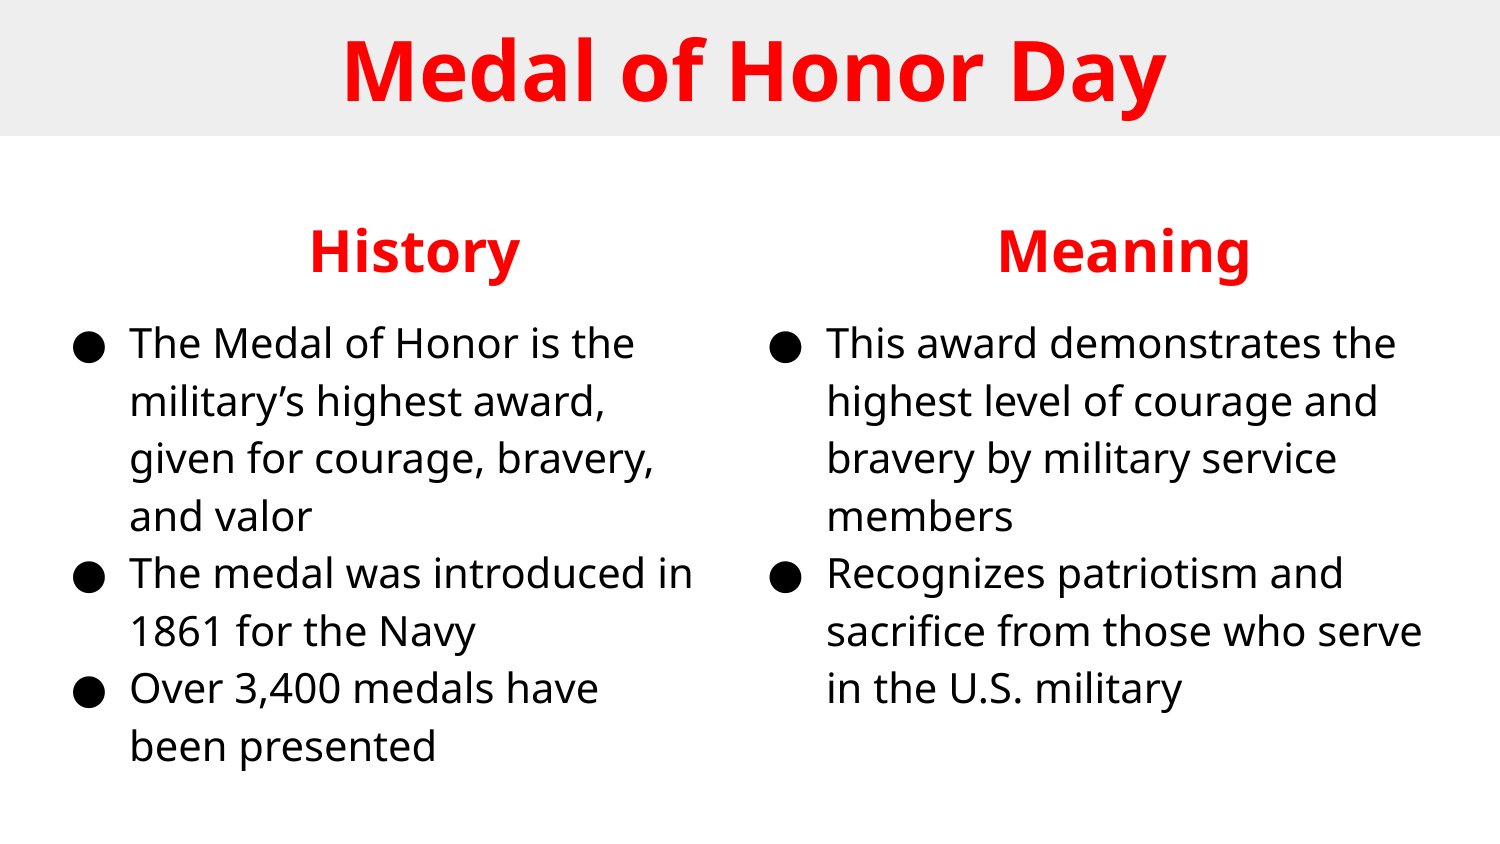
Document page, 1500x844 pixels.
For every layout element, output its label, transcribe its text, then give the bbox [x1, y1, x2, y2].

title Medal of Honor Day [0, 0, 1500, 136]
list History The Medal of Honor is the military’s highest award, given for courage, bravery, and valor The medal was introduced in 1861 for the Navy Over 3,400 medals have been presented [39, 189, 716, 810]
list Meaning This award demonstrates the highest level of courage and bravery by military service members Recognizes patriotism and sacrifice from those who serve in the U.S. military [735, 189, 1438, 750]
